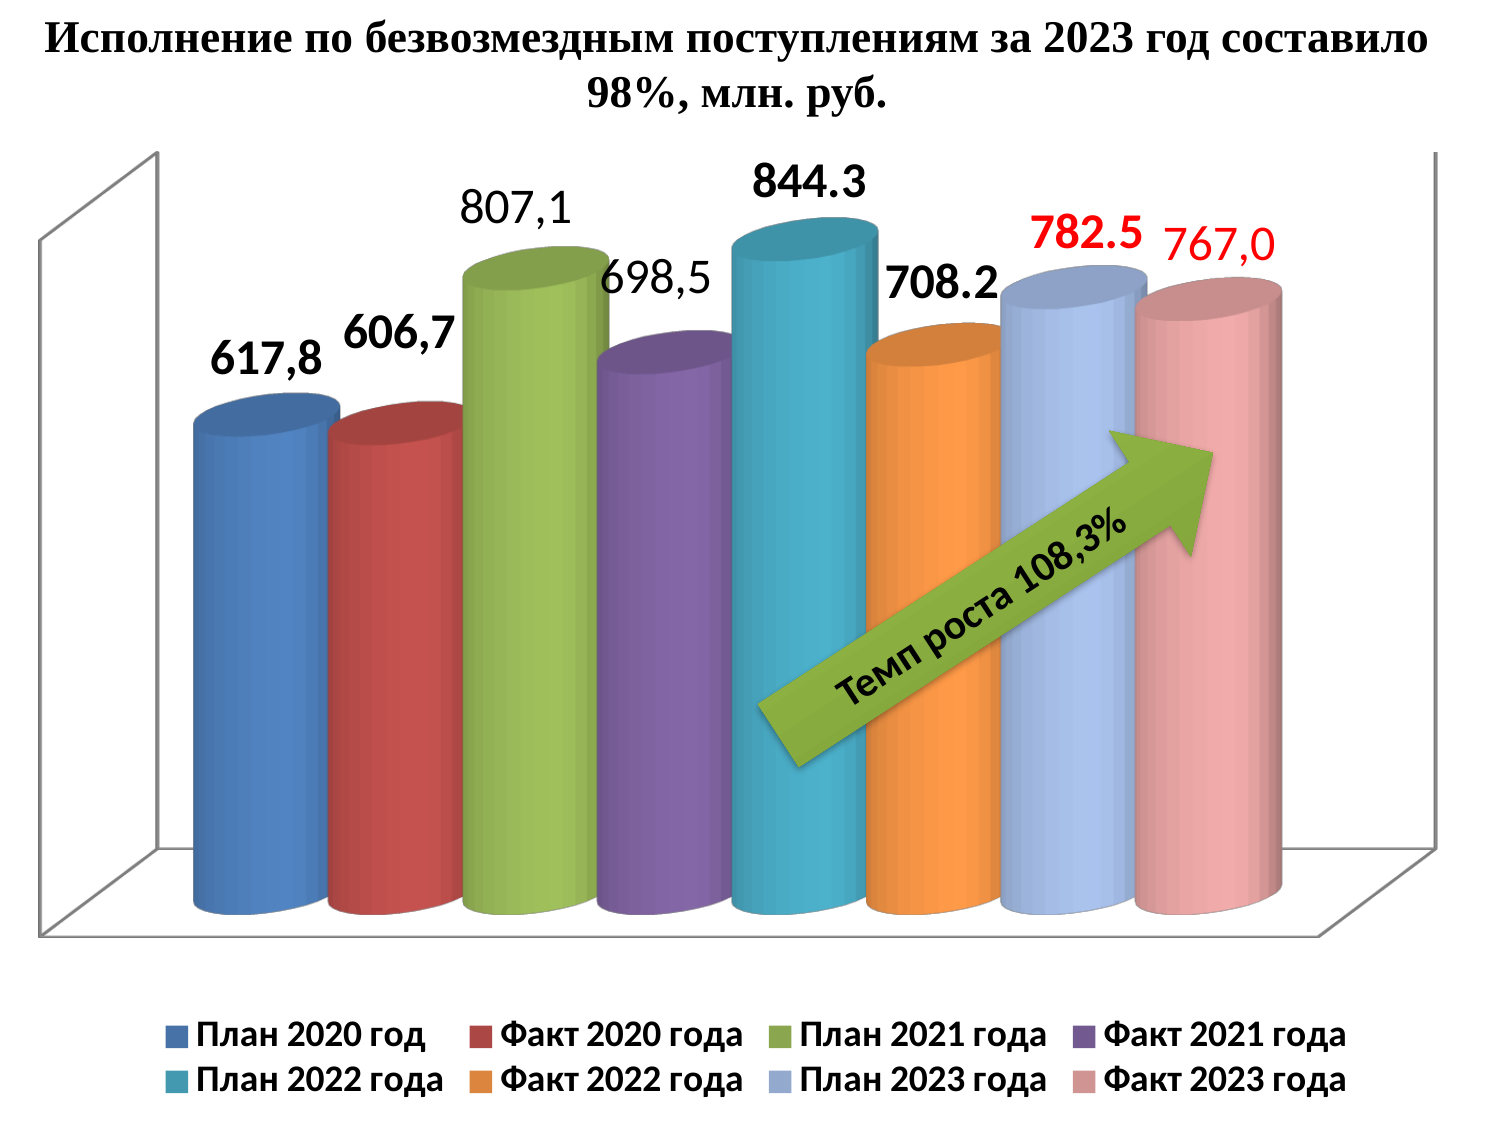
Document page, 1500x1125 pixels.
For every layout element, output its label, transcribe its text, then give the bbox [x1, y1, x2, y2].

chart [18, 124, 1495, 1109]
list Исполнение по безвозмездным поступлениям за 2023 год составило 98%, млн. руб. [12, 0, 1450, 125]
